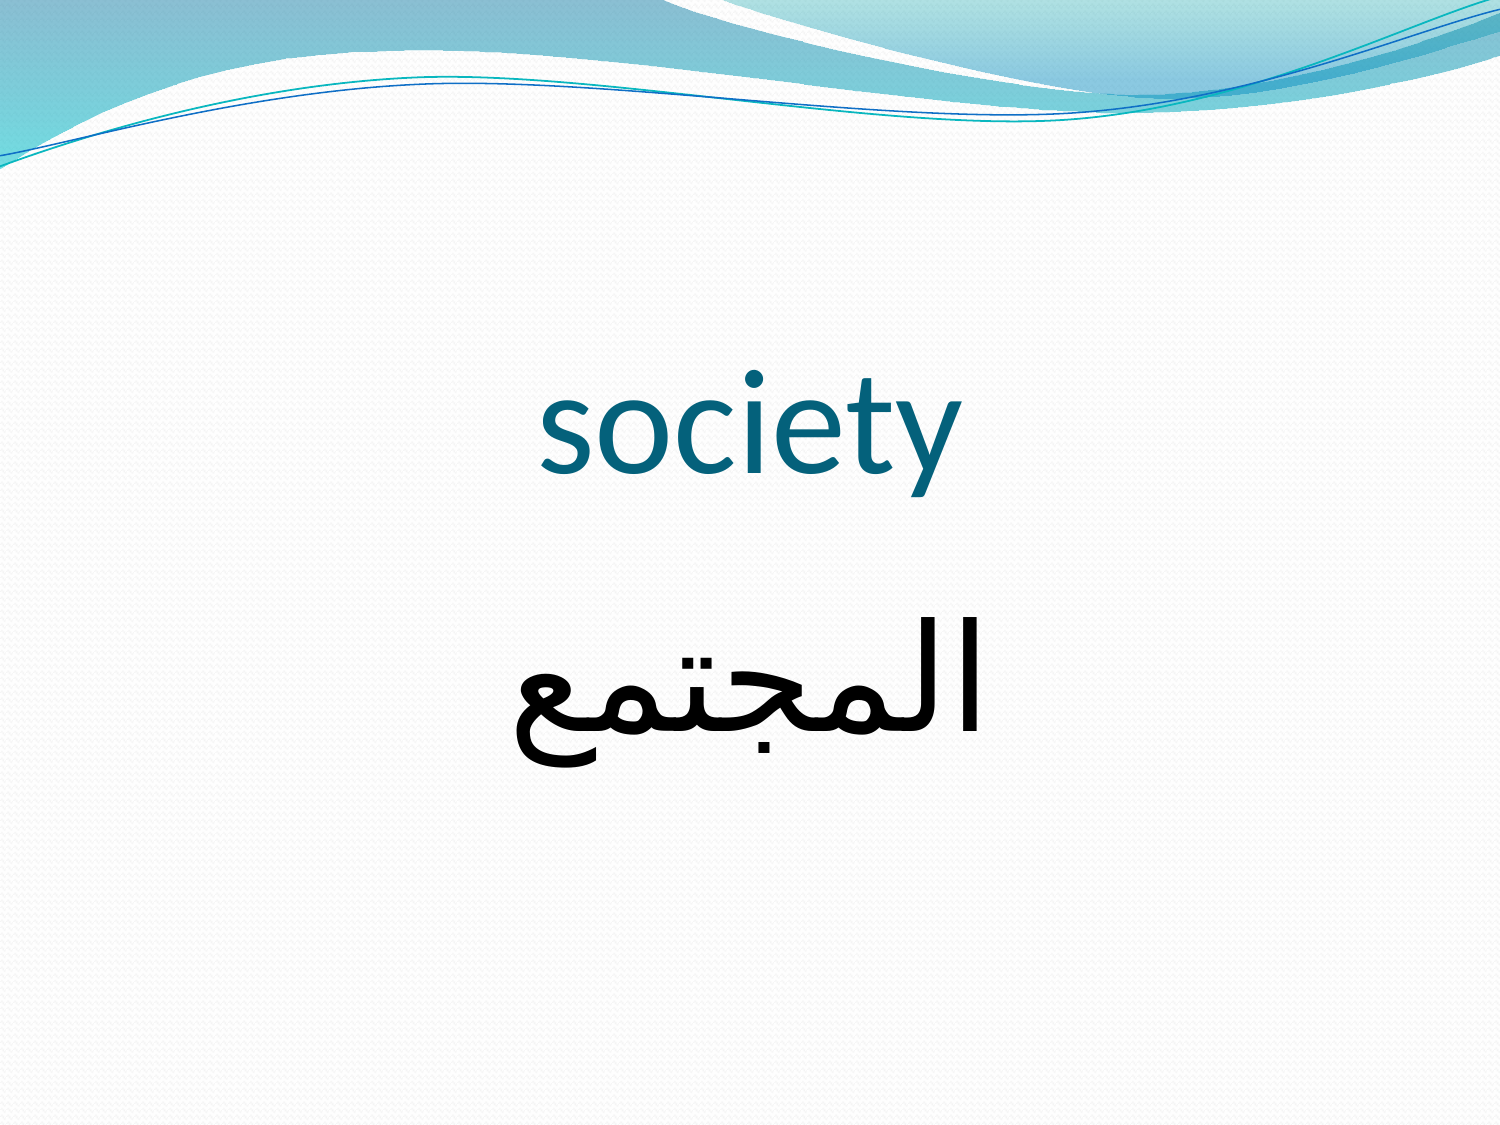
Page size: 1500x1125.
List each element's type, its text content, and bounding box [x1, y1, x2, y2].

title society [75, 302, 1425, 504]
list المجتمع [75, 574, 1425, 906]
